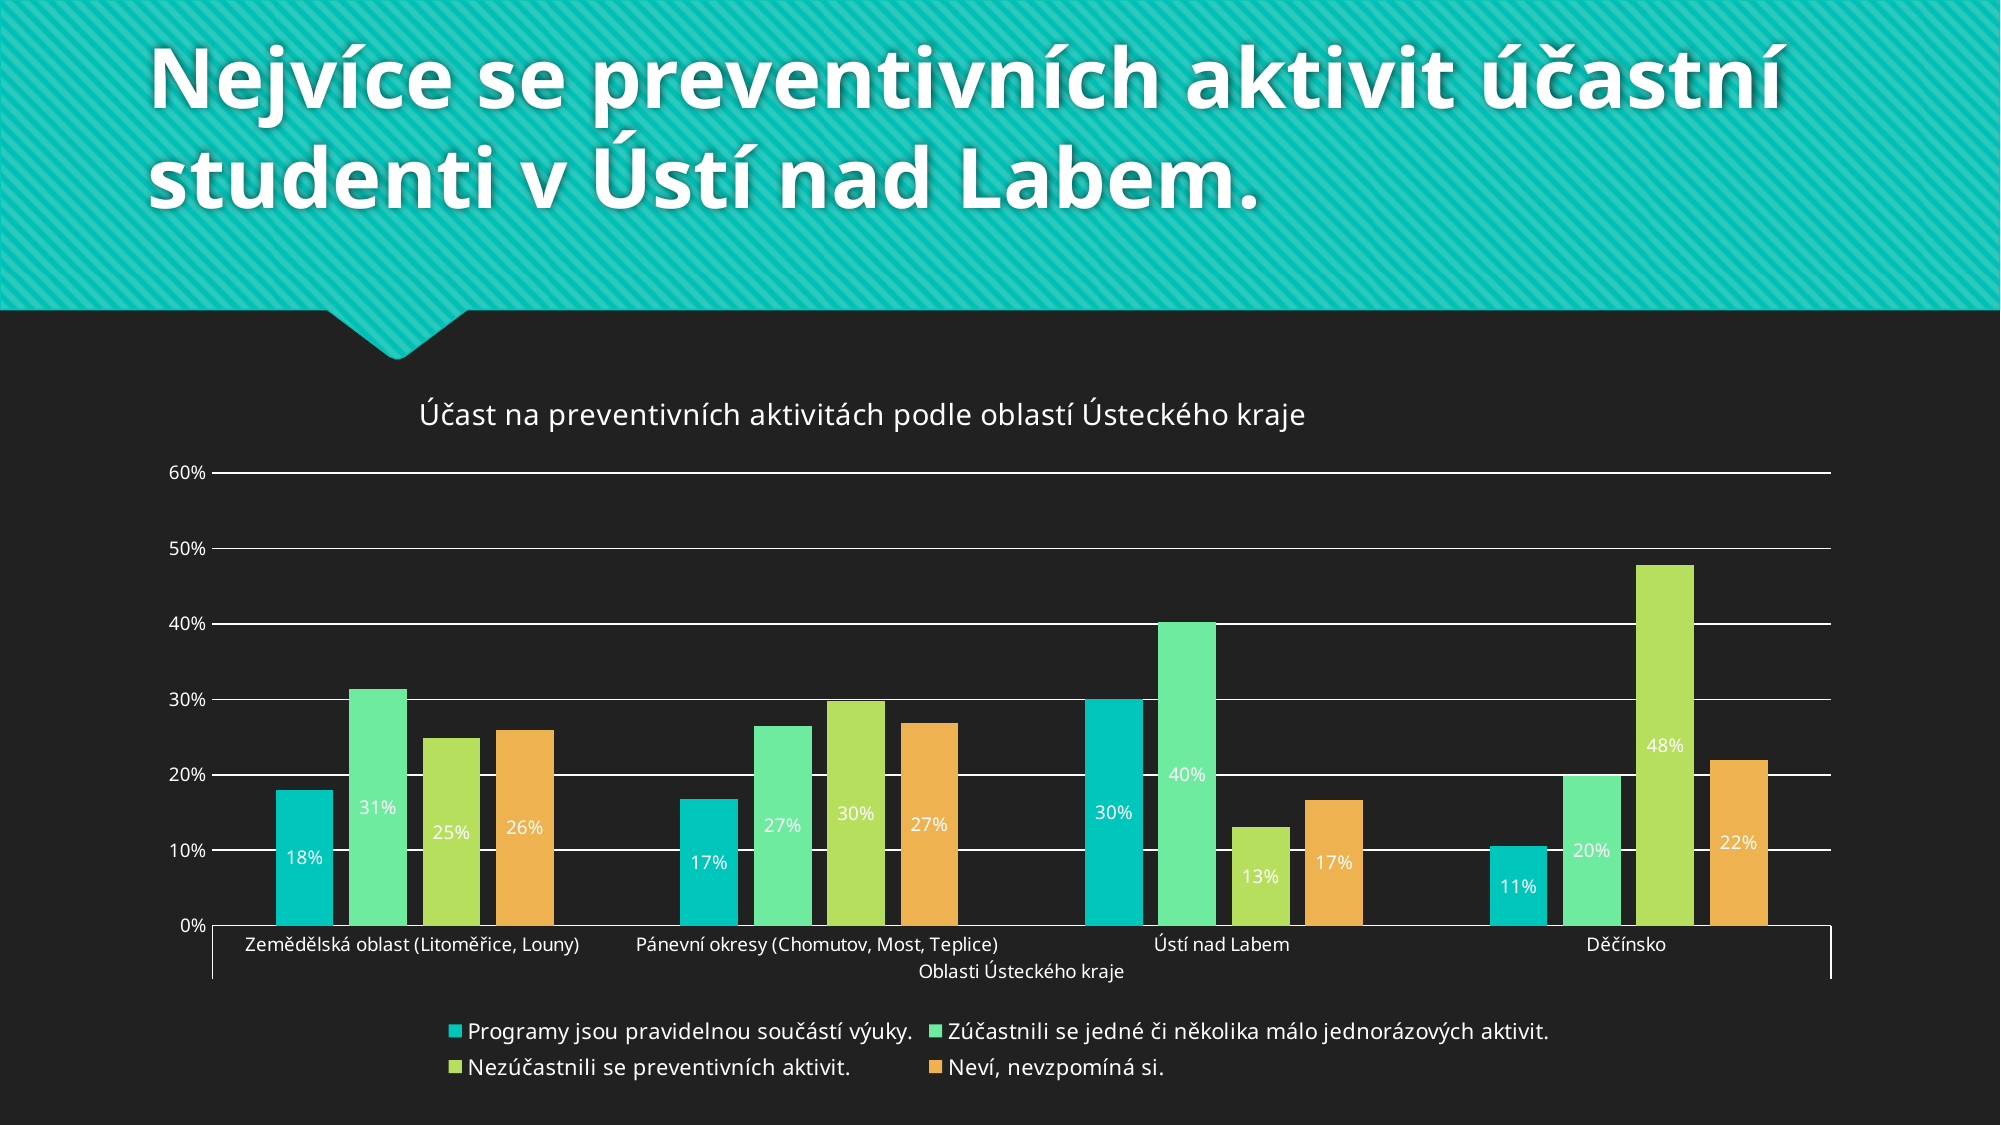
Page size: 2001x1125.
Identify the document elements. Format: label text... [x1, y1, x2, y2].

chart [134, 364, 1866, 1088]
title Nejvíce se preventivních aktivit účastní studenti v Ústí nad Labem. [132, 73, 1868, 233]
